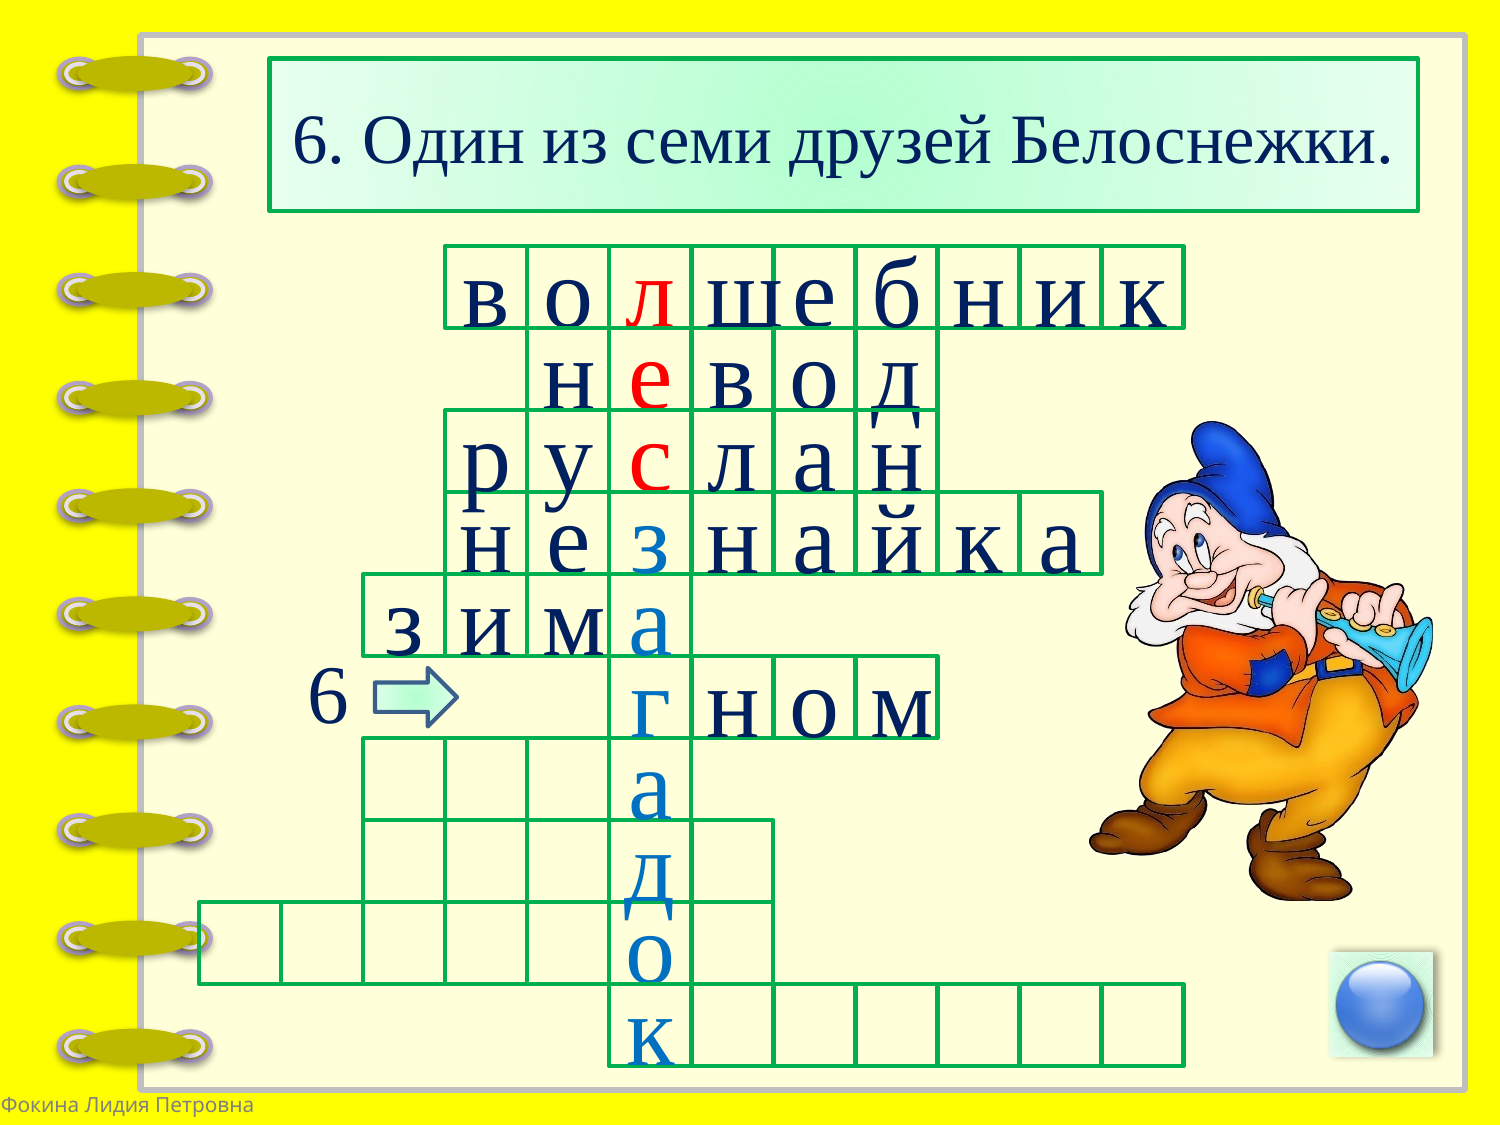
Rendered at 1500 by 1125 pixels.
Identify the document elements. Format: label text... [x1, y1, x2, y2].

text_box н [689, 494, 775, 576]
text_box [775, 982, 858, 1068]
text_box [1022, 982, 1099, 1068]
text_box [529, 736, 611, 818]
text_box з [361, 572, 443, 658]
text_box и [1022, 244, 1104, 330]
text_box й [858, 494, 935, 576]
text_box а [1022, 490, 1084, 576]
text_box [361, 900, 447, 986]
text_box е [607, 326, 693, 408]
text_box н [858, 408, 940, 494]
text_box 6. Один из семи друзей Белоснежки. [267, 56, 1420, 213]
text_box [525, 904, 611, 986]
picture [1089, 421, 1434, 902]
text_box н [443, 494, 525, 572]
text_box 6 [292, 632, 352, 748]
text_box [525, 818, 611, 904]
text_box [197, 900, 279, 986]
text_box ш [693, 244, 775, 330]
text_box а [775, 408, 858, 494]
text_box [1099, 982, 1186, 1068]
text_box [689, 900, 775, 982]
text_box в [693, 330, 771, 408]
text_box к [1104, 244, 1186, 330]
text_box з [611, 490, 689, 576]
text_box [443, 818, 525, 904]
text_box [689, 982, 775, 1068]
text_box г [607, 658, 689, 740]
text_box н [689, 654, 771, 740]
text_box д [611, 822, 689, 904]
text_box о [611, 904, 689, 982]
text_box о [771, 326, 858, 408]
text_box [279, 900, 361, 986]
text_box [372, 665, 460, 729]
text_box в [443, 244, 529, 330]
text_box [689, 818, 775, 900]
text_box [361, 736, 447, 818]
text_box е [525, 494, 611, 572]
text_box м [525, 572, 611, 658]
text_box [858, 982, 940, 1068]
text_box а [611, 576, 693, 658]
text_box л [689, 408, 775, 494]
text_box с [611, 408, 689, 490]
text_box и [443, 572, 525, 658]
text_box [940, 982, 1022, 1068]
text_box н [525, 326, 607, 408]
text_box р [443, 408, 525, 494]
text_box о [771, 654, 853, 740]
picture [1328, 951, 1434, 1057]
text_box [447, 736, 529, 818]
text_box м [853, 654, 940, 740]
text_box л [611, 244, 693, 326]
text_box а [775, 494, 858, 576]
text_box [361, 818, 443, 900]
text_box н [935, 244, 1022, 330]
text_box а [611, 740, 693, 822]
text_box [447, 904, 525, 986]
text_box е [775, 244, 858, 326]
text_box к [935, 490, 1022, 576]
text_box о [529, 244, 611, 326]
text_box б [858, 244, 935, 330]
text_box д [858, 330, 940, 408]
text_box к [607, 982, 689, 1068]
text_box у [525, 408, 611, 494]
